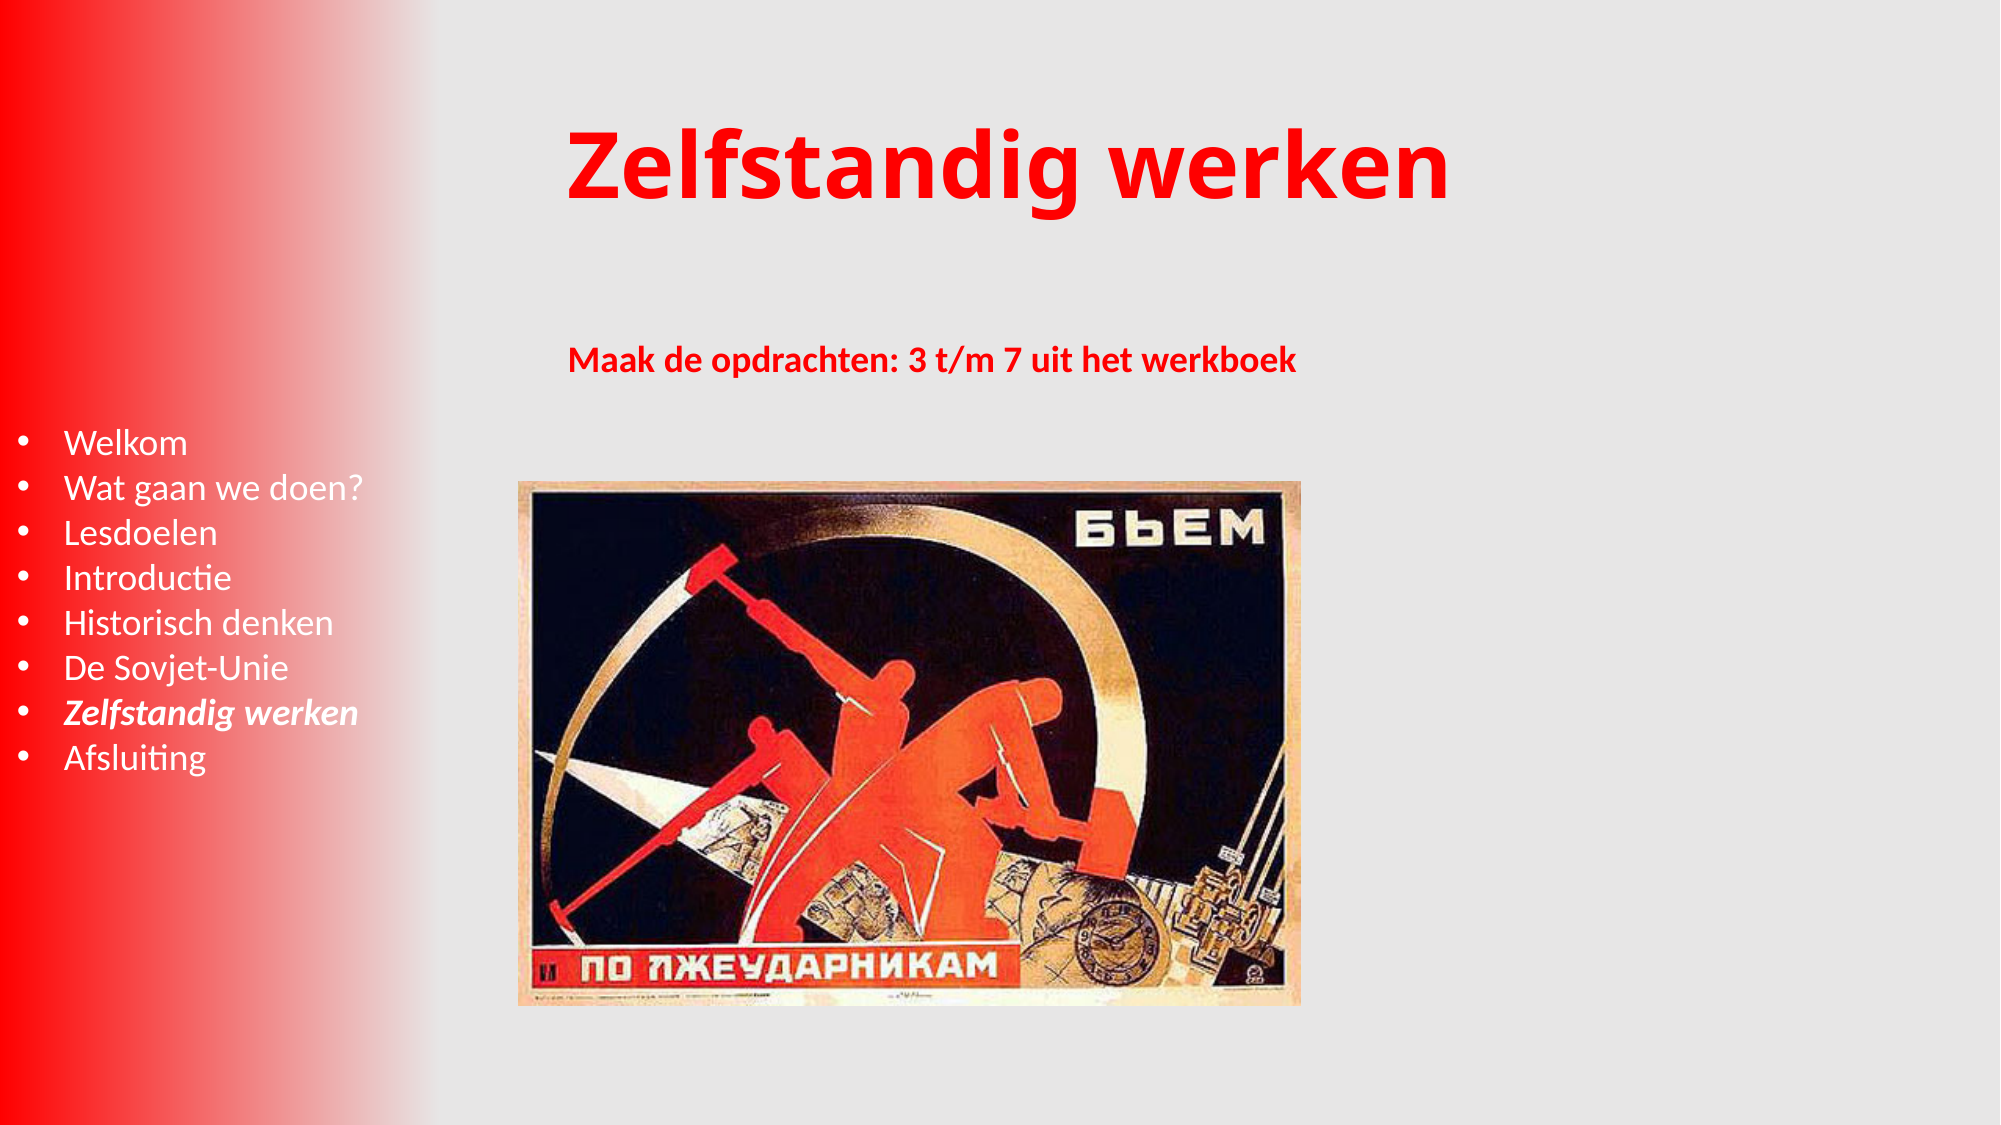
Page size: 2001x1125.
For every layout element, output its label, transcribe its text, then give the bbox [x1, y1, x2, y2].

title Zelfstandig werken [552, 59, 1863, 278]
picture [518, 481, 1301, 1006]
text_box Maak de opdrachten: 3 t/m 7 uit het werkboek [552, 327, 1396, 387]
text_box Welkom Wat gaan we doen? Lesdoelen Introductie Historisch denken De Sovjet-Unie Zelfstandig werken Afsluiting [2, 410, 380, 785]
